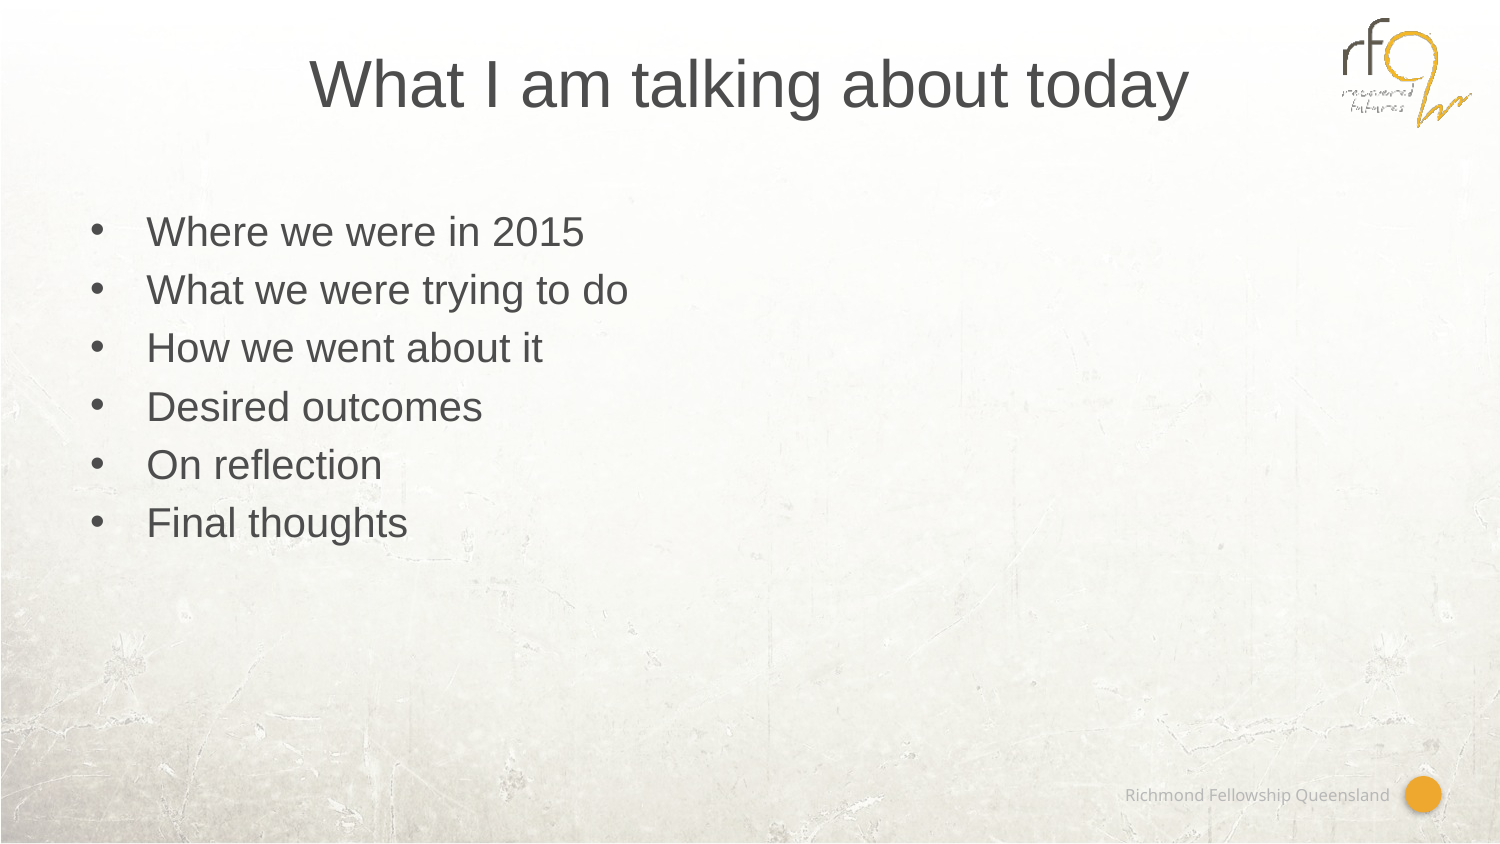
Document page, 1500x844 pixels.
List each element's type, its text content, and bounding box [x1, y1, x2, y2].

list Where we were in 2015 What we were trying to do How we went about it Desired outcomes On reflection Final thoughts [74, 196, 1426, 754]
picture [0, 0, 1500, 844]
title What I am talking about today [75, 33, 1425, 175]
